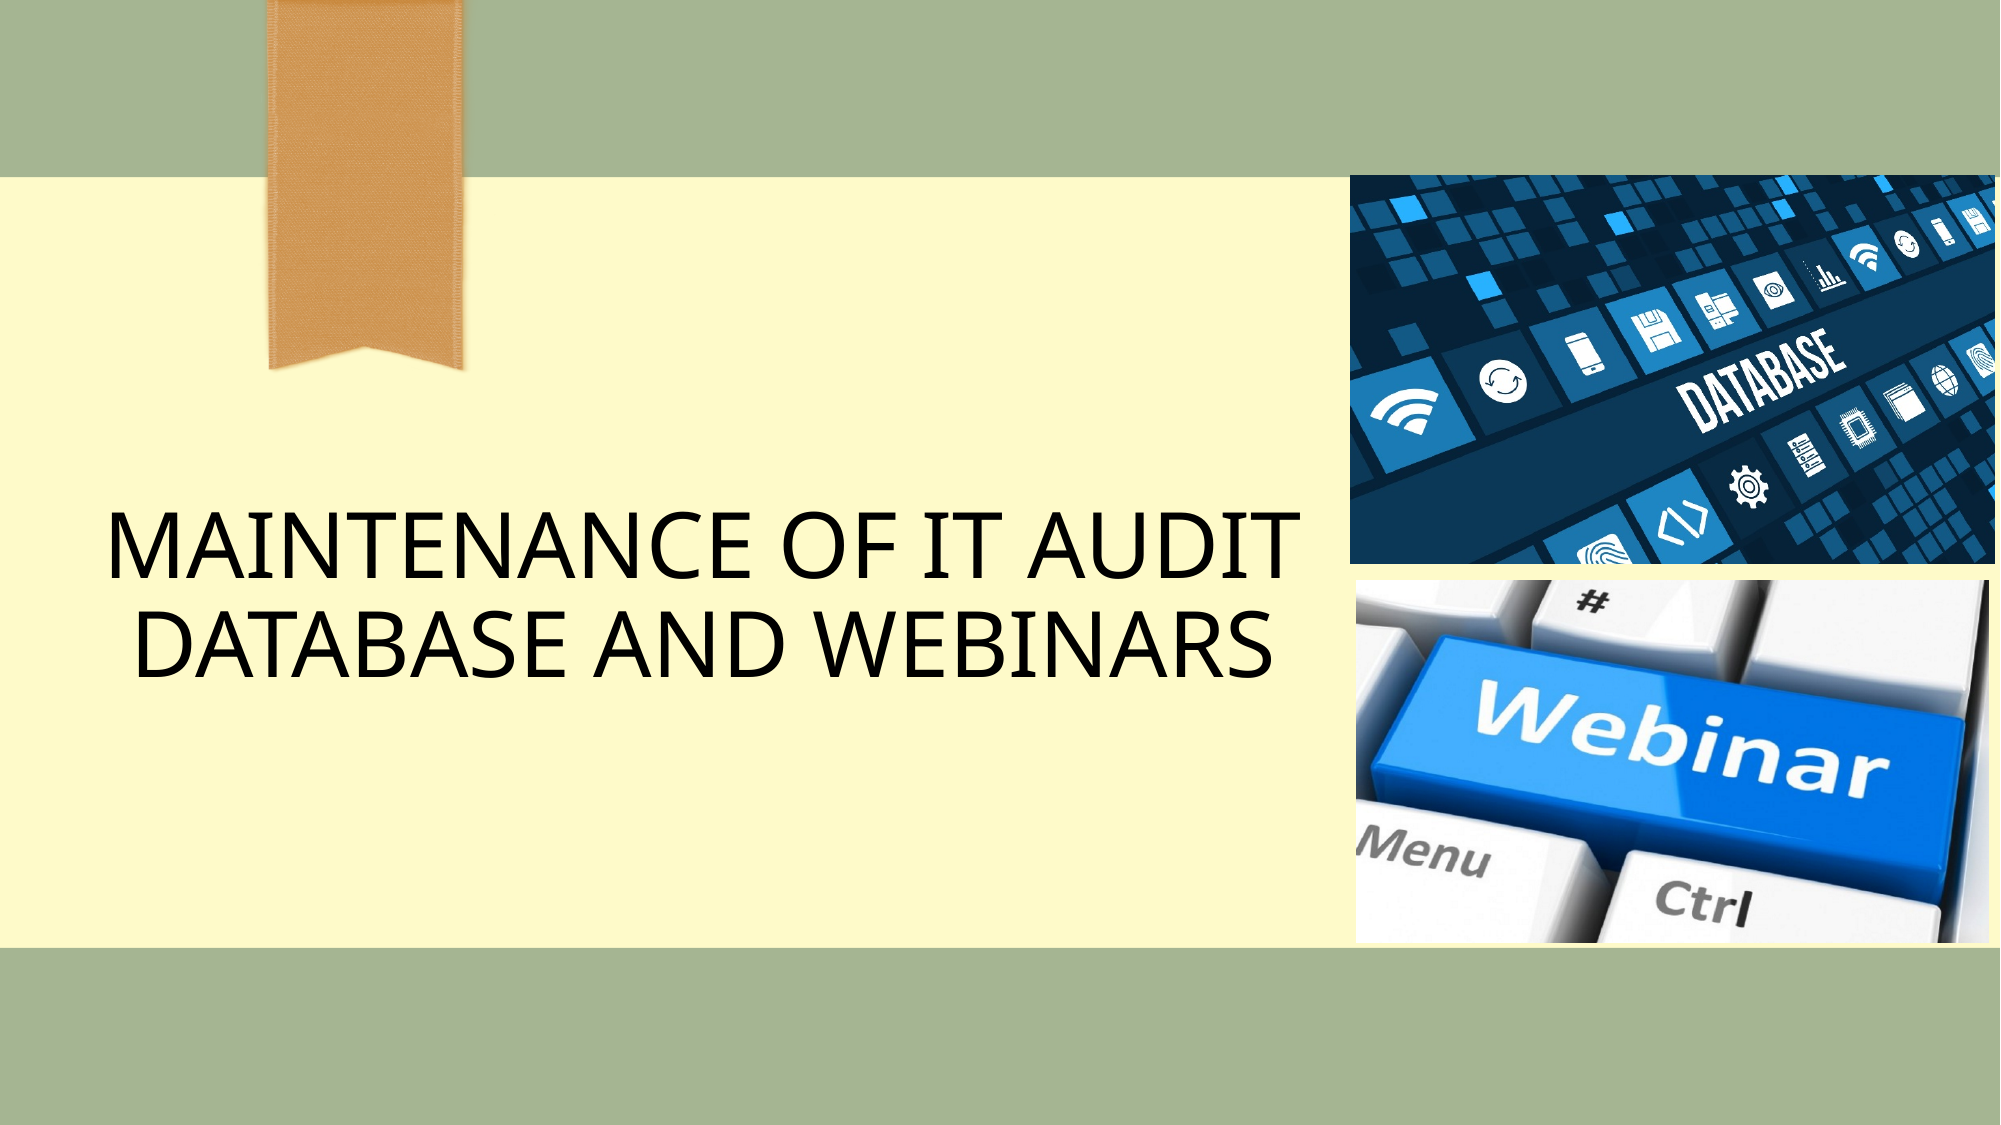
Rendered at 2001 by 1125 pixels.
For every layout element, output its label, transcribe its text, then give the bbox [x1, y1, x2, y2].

title Maintenance of IT Audit Database and Webinars [100, 467, 1307, 731]
picture [1356, 580, 1989, 943]
picture [1350, 175, 1995, 564]
